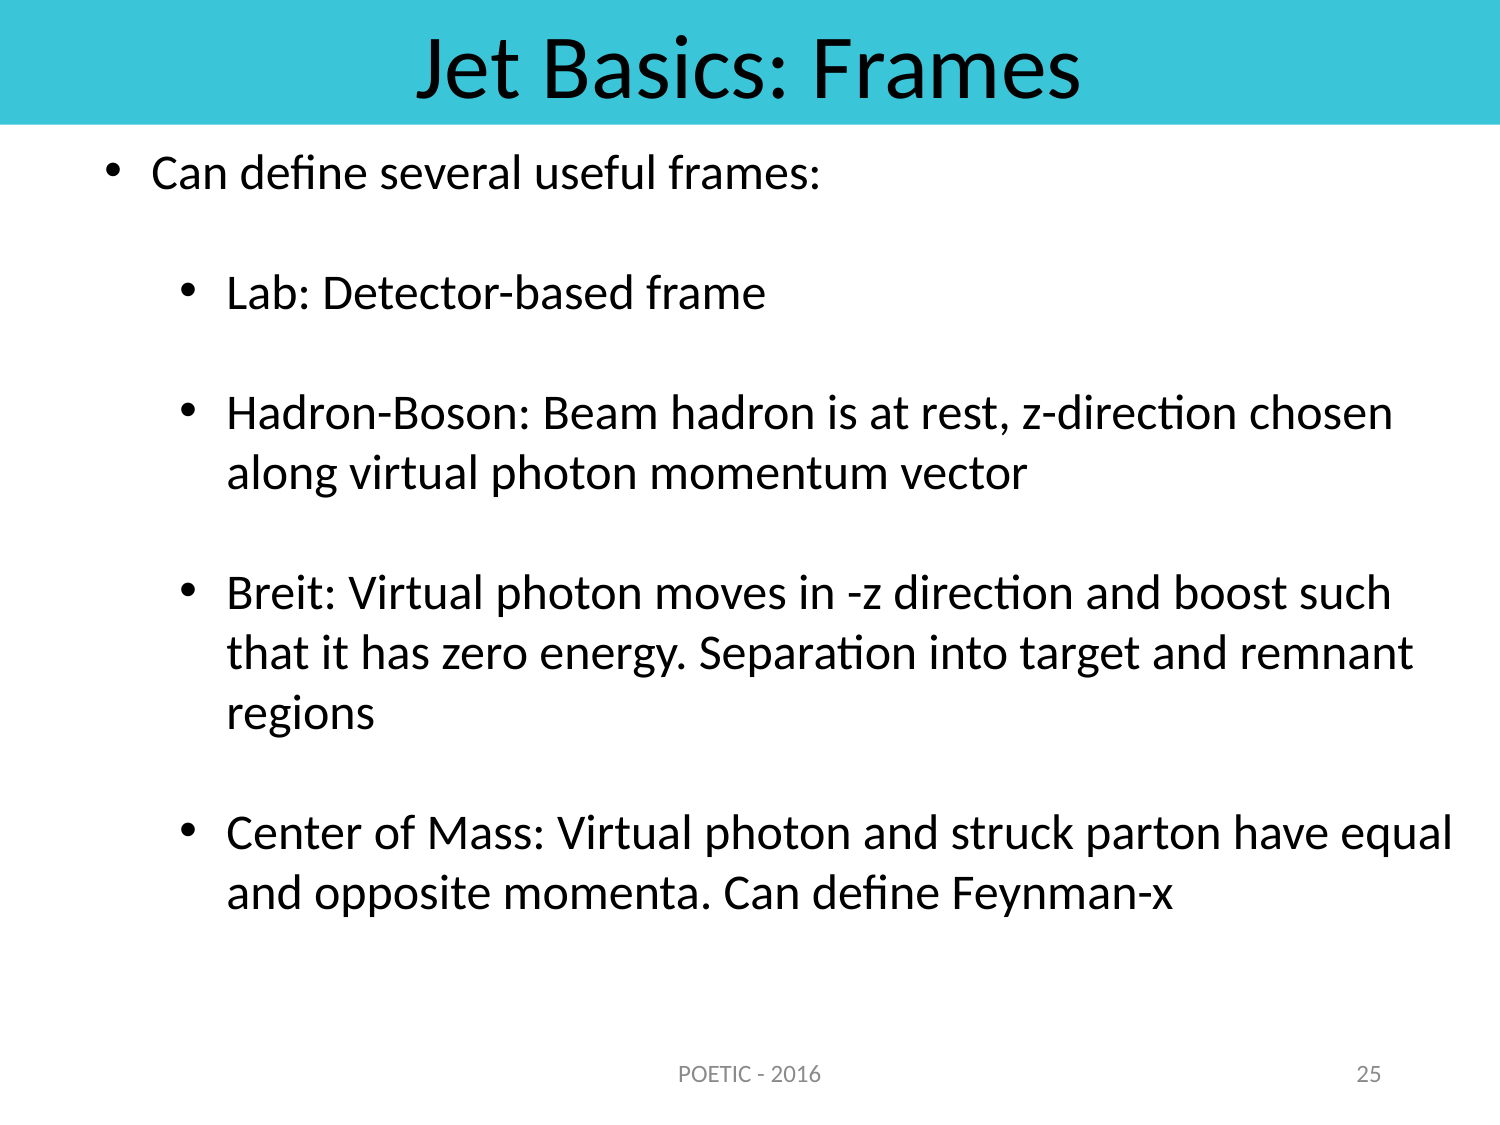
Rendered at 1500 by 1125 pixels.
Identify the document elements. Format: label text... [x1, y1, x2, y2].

text_box Jet Basics: Frames [0, 0, 1500, 125]
text_box Can define several useful frames: Lab: Detector-based frame Hadron-Boson: Beam hadron is at rest, z-direction chosen along virtual photon momentum vector Breit: Virtual photon moves in -z direction and boost such that it has zero energy. Separation into target and remnant regions Center of Mass: Virtual photon and struck parton have equal and opposite momenta. Can define Feynman-x [89, 131, 1500, 927]
slide_number 25 [1059, 1042, 1397, 1103]
footer POETIC - 2016 [496, 1042, 1004, 1103]
